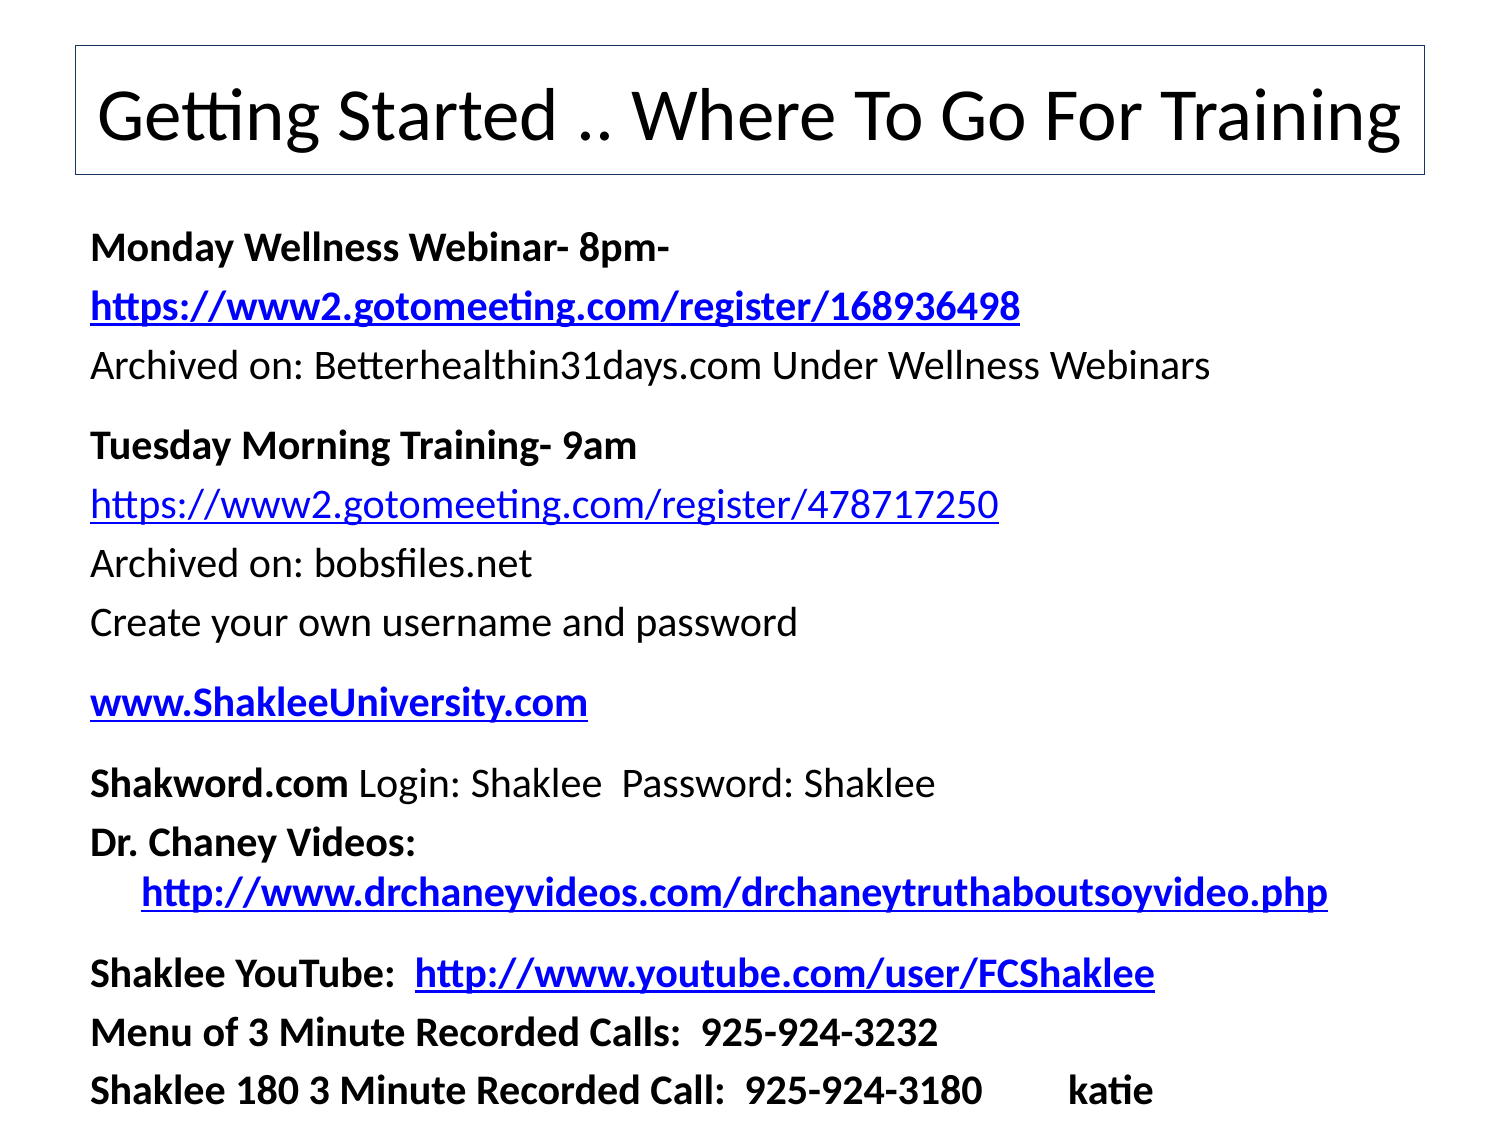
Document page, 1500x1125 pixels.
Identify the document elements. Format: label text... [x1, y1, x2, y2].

title Getting Started .. Where To Go For Training [75, 45, 1425, 175]
list Monday Wellness Webinar- 8pm- https://www2.gotomeeting.com/register/168936498 Archived on: Betterhealthin31days.com Under Wellness Webinars Tuesday Morning Training- 9am https://www2.gotomeeting.com/register/478717250 Archived on: bobsfiles.net Create your own username and password www.ShakleeUniversity.com Shakword.com Login: Shaklee Password: Shaklee Dr. Chaney Videos: http://www.drchaneyvideos.com/drchaneytruthaboutsoyvideo.php Shaklee YouTube: http://www.youtube.com/user/FCShaklee Menu of 3 Minute Recorded Calls: 925-924-3232 Shaklee 180 3 Minute Recorded Call: 925-924-3180 katie [75, 212, 1463, 1125]
